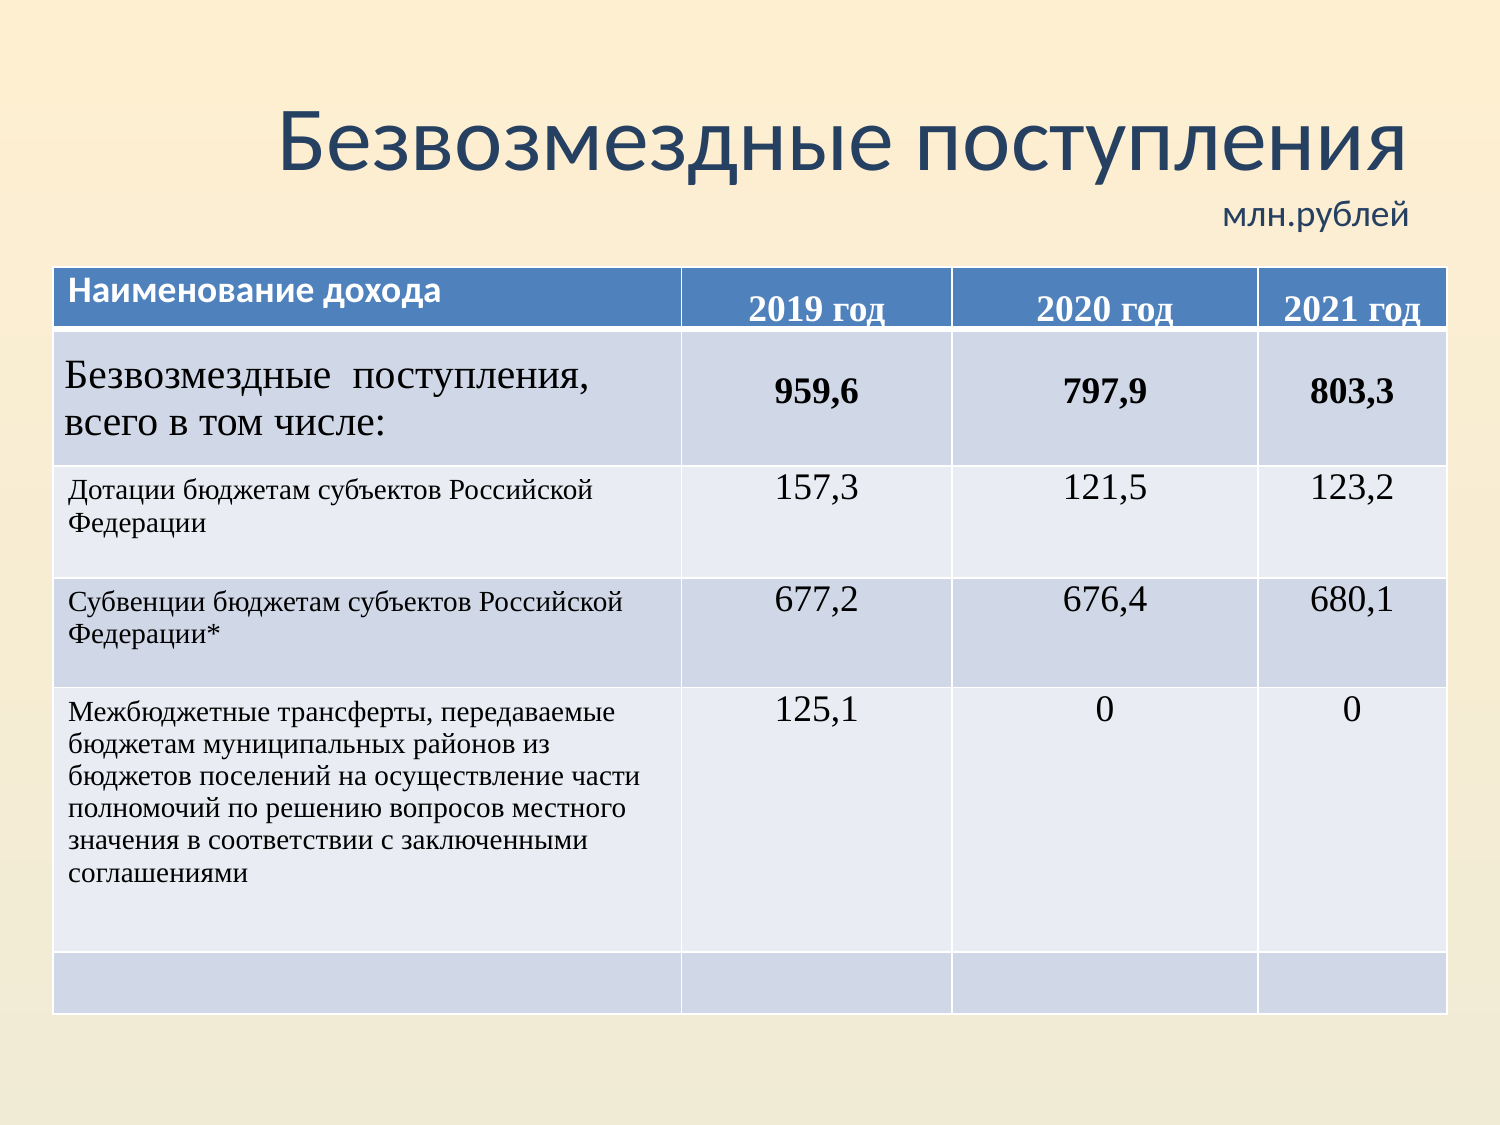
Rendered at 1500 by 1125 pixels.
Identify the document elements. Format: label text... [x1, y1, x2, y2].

table_cell Субвенции бюджетам субъектов Российской Федерации* [54, 579, 681, 687]
title Безвозмездные поступления млн.рублей [75, 45, 1425, 266]
table_header 2019 год [682, 268, 951, 326]
table_cell 959,6 [682, 332, 951, 465]
table_cell 680,1 [1259, 579, 1446, 687]
table_cell [1259, 953, 1446, 1013]
table_cell 676,4 [953, 579, 1257, 687]
table_cell [54, 953, 681, 1013]
table_cell [953, 953, 1257, 1013]
table_header 2021 год [1259, 268, 1446, 326]
table_cell 123,2 [1259, 467, 1446, 577]
table_cell Дотации бюджетам субъектов Российской Федерации [54, 467, 681, 577]
table_cell Безвозмездные поступления, всего в том числе: [54, 332, 681, 465]
table_cell 0 [953, 688, 1257, 951]
table_cell 797,9 [953, 332, 1257, 465]
table_cell 157,3 [682, 467, 951, 577]
table_cell 0 [1259, 688, 1446, 951]
table_cell 121,5 [953, 467, 1257, 577]
table_cell [682, 953, 951, 1013]
table_header Наименование дохода [54, 268, 681, 326]
table_cell Межбюджетные трансферты, передаваемые бюджетам муниципальных районов из бюджетов поселений на осуществление части полномочий по решению вопросов местного значения в соответствии с заключенными соглашениями [54, 688, 681, 951]
table_header 2020 год [953, 268, 1257, 326]
table_cell 677,2 [682, 579, 951, 687]
table_cell 125,1 [682, 688, 951, 951]
table_cell 803,3 [1259, 332, 1446, 465]
